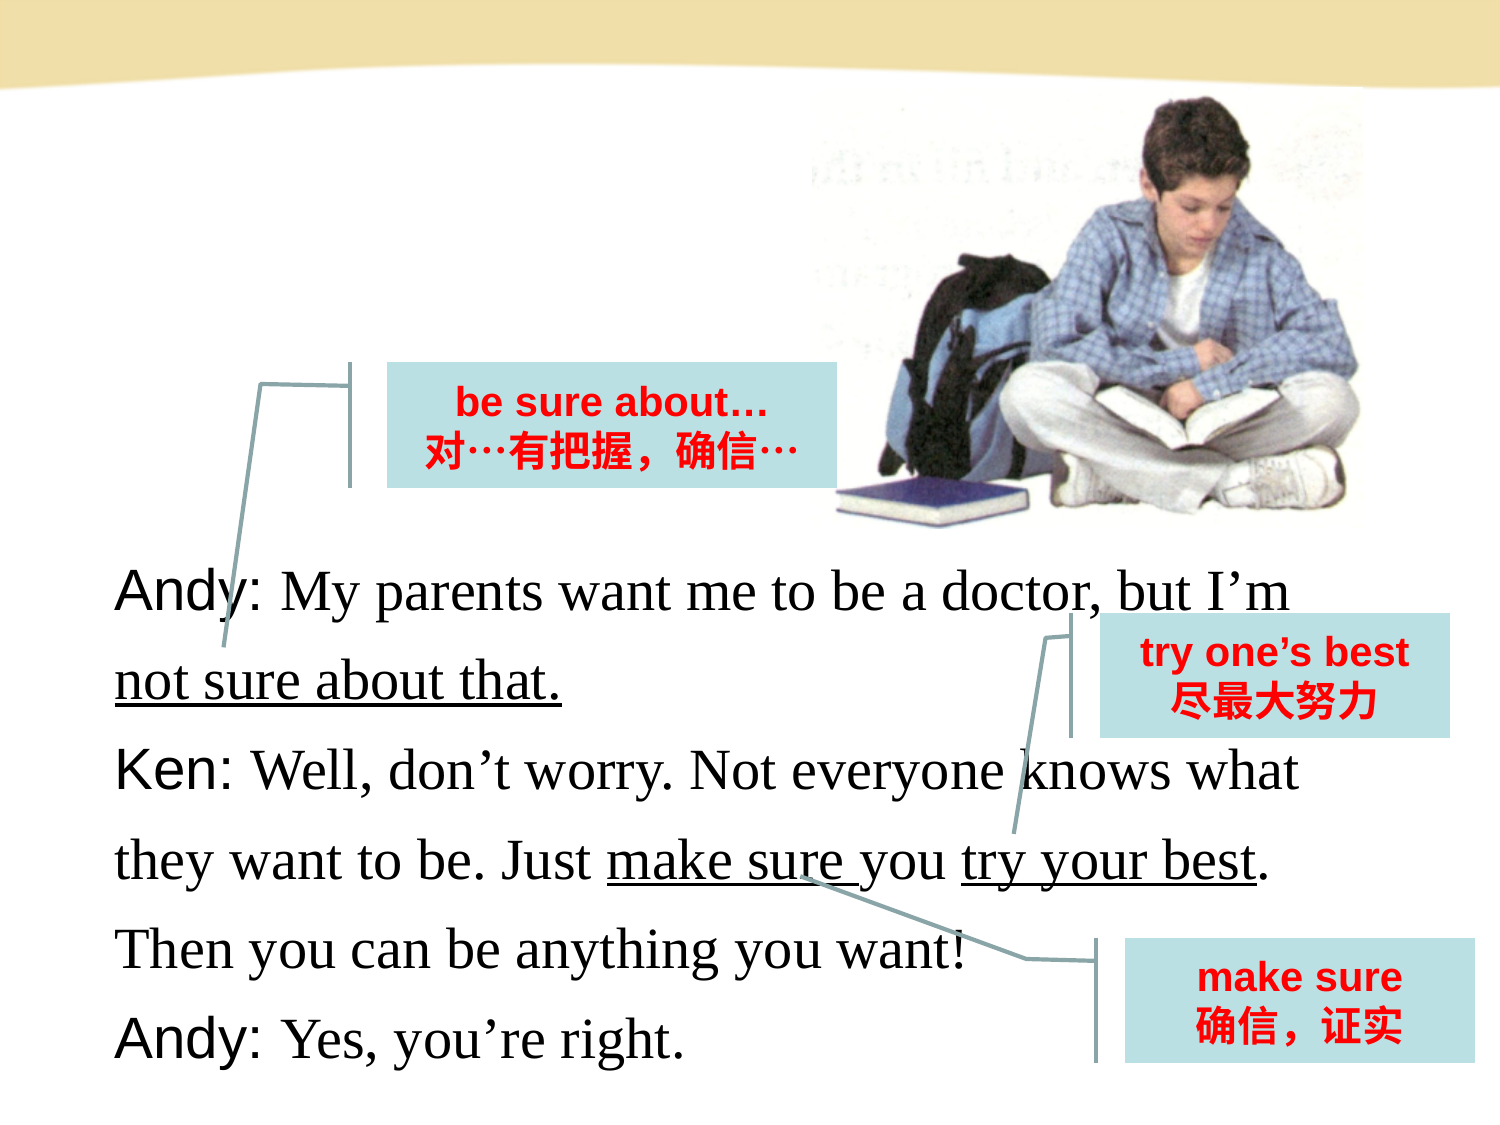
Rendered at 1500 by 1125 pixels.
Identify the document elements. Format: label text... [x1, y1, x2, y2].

text_box make sure 确信，证实 [1125, 938, 1475, 1063]
picture [0, 0, 1500, 1125]
text_box be sure about… 对…有把握，确信… [221, 362, 352, 648]
text_box try one’s best 尽最大努力 [1011, 612, 1073, 835]
text_box try one’s best 尽最大努力 [1100, 613, 1450, 738]
text_box make sure 确信，证实 [799, 874, 1098, 1063]
text_box Andy: My parents want me to be a doctor, but I’m not sure about that. Ken: Well, don’t worry. Not everyone knows what they want to be. Just make sure you try your best. Then you can be anything you want! Andy: Yes, you’re right. [99, 525, 1388, 1125]
text_box be sure about… 对…有把握，确信… [387, 362, 807, 488]
